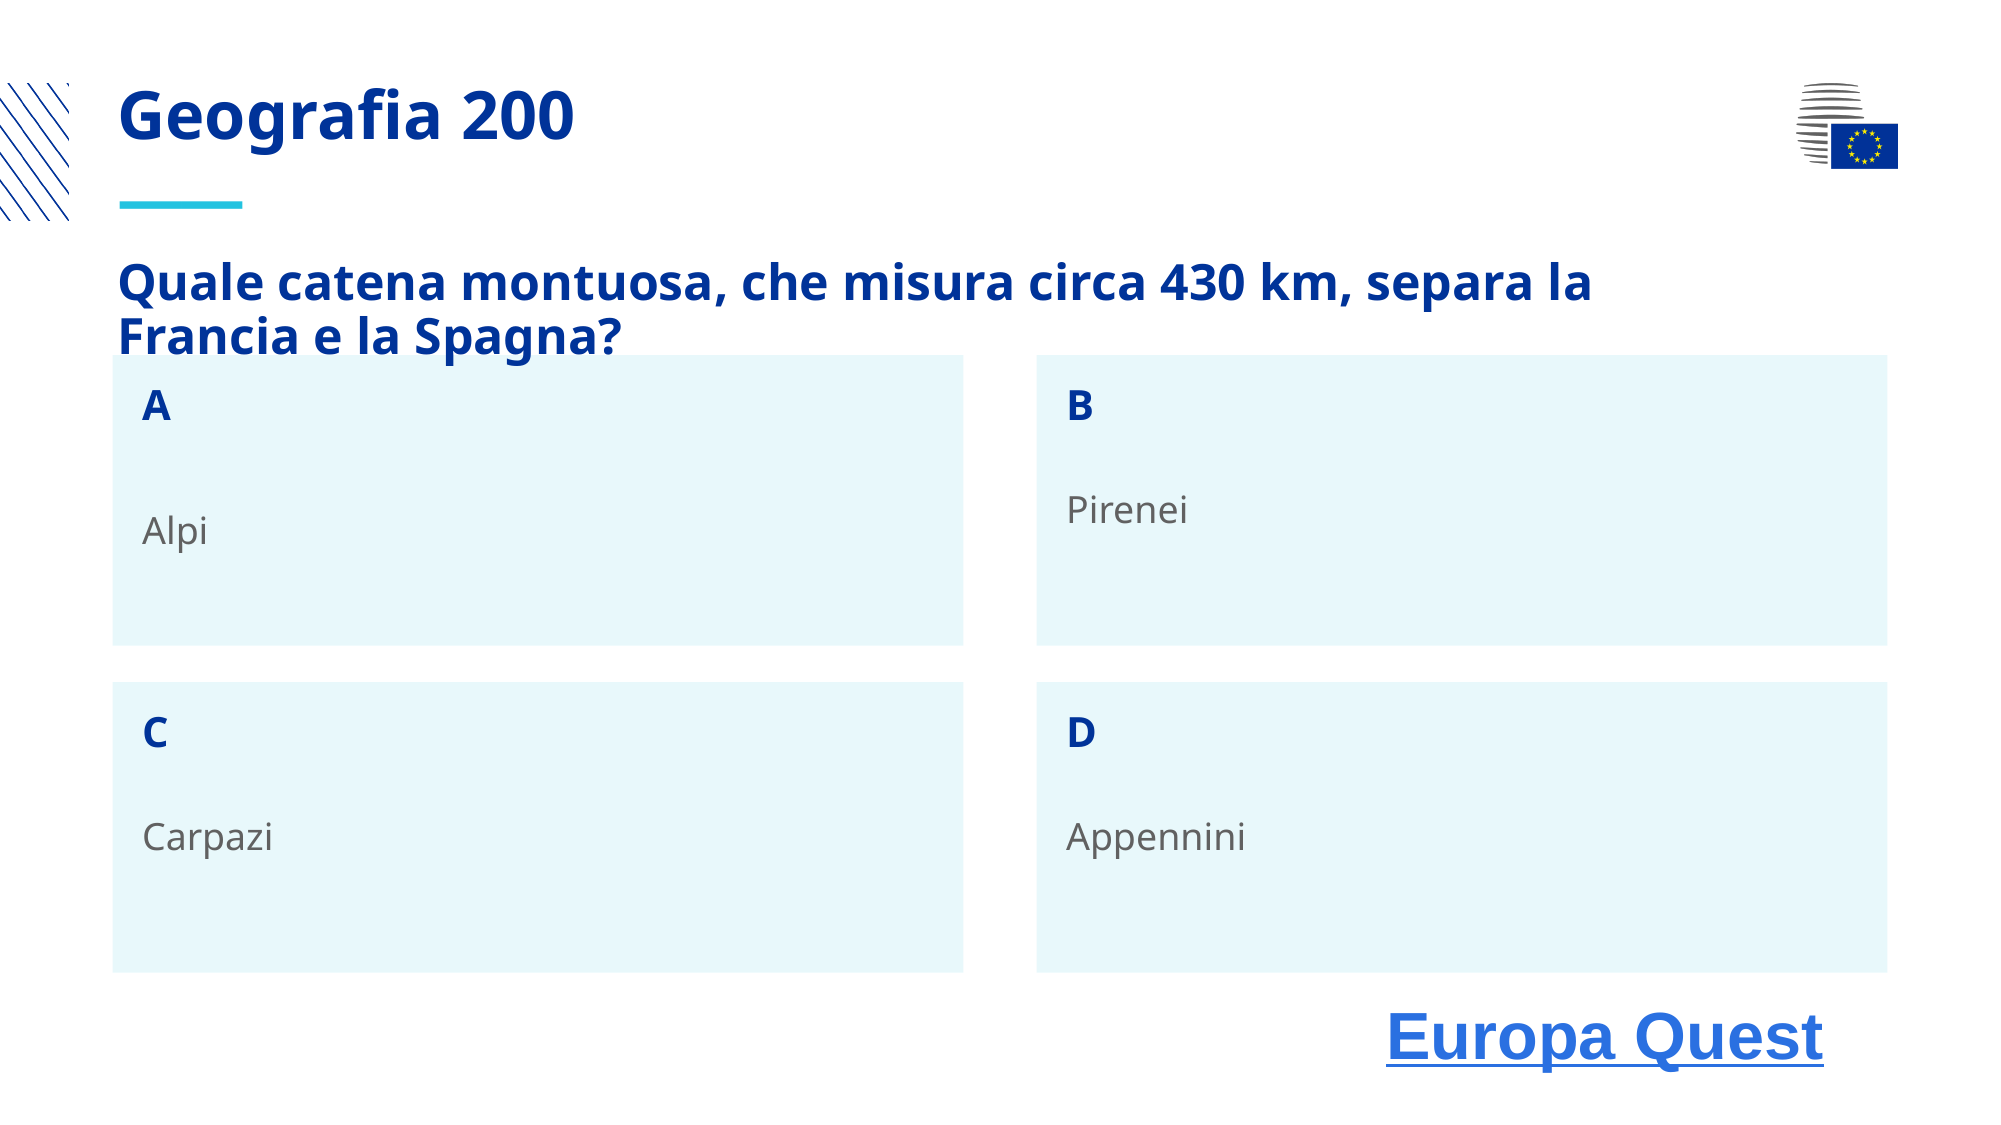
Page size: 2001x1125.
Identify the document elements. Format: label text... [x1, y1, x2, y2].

list C Carpazi [112, 682, 964, 973]
list Geografia 200 ⸺ Quale catena montuosa, che misura circa 430 km, separa la Francia e la Spagna? [102, 83, 1776, 325]
list D Appennini [1036, 682, 1888, 973]
picture [0, 83, 69, 221]
list B Pirenei [1036, 355, 1888, 646]
text_box Europa Quest [1371, 985, 1847, 1097]
picture [1796, 83, 1898, 169]
list A Alpi [112, 355, 964, 646]
